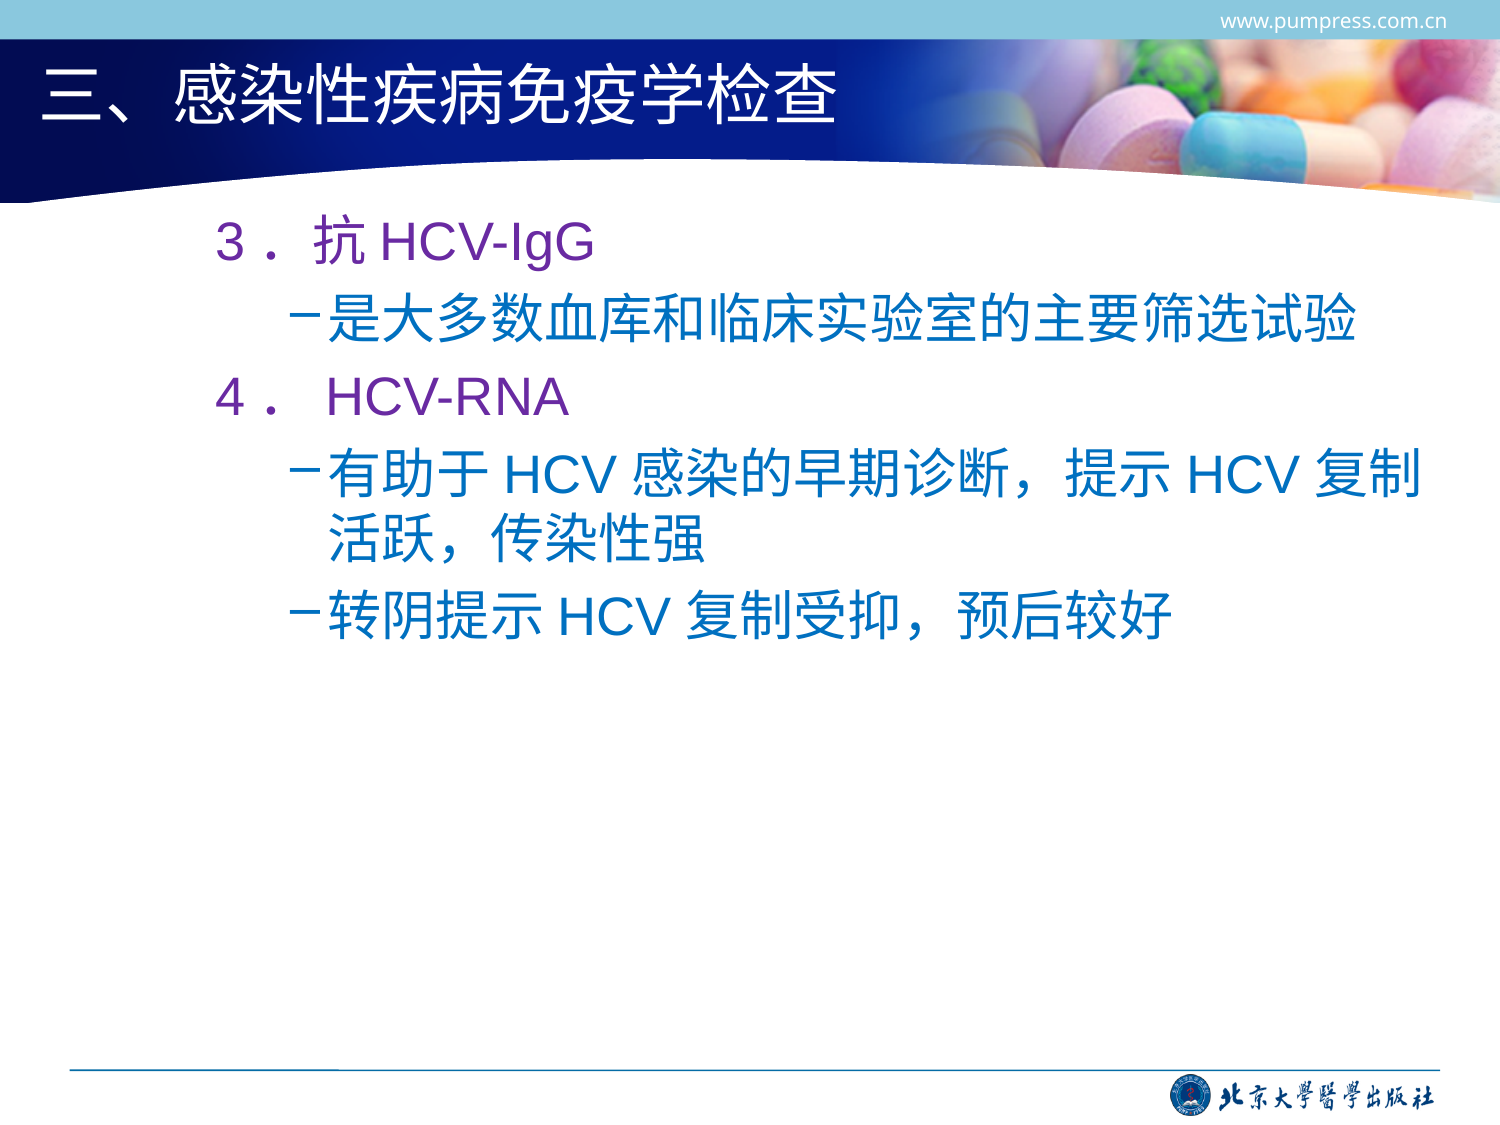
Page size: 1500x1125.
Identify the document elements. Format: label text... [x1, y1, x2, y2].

picture [0, 40, 1500, 203]
slide_number www.pumpress.com.cn [1024, 0, 1463, 38]
title 三、感染性疾病免疫学检查 [23, 46, 1349, 140]
picture [1170, 1074, 1436, 1118]
list 3．抗HCV-IgG 是大多数血库和临床实验室的主要筛选试验 4．HCV-RNA 有助于HCV感染的早期诊断，提示HCV复制活跃，传染性强 转阴提示HCV复制受抑，预后较好 [49, 198, 1463, 1026]
